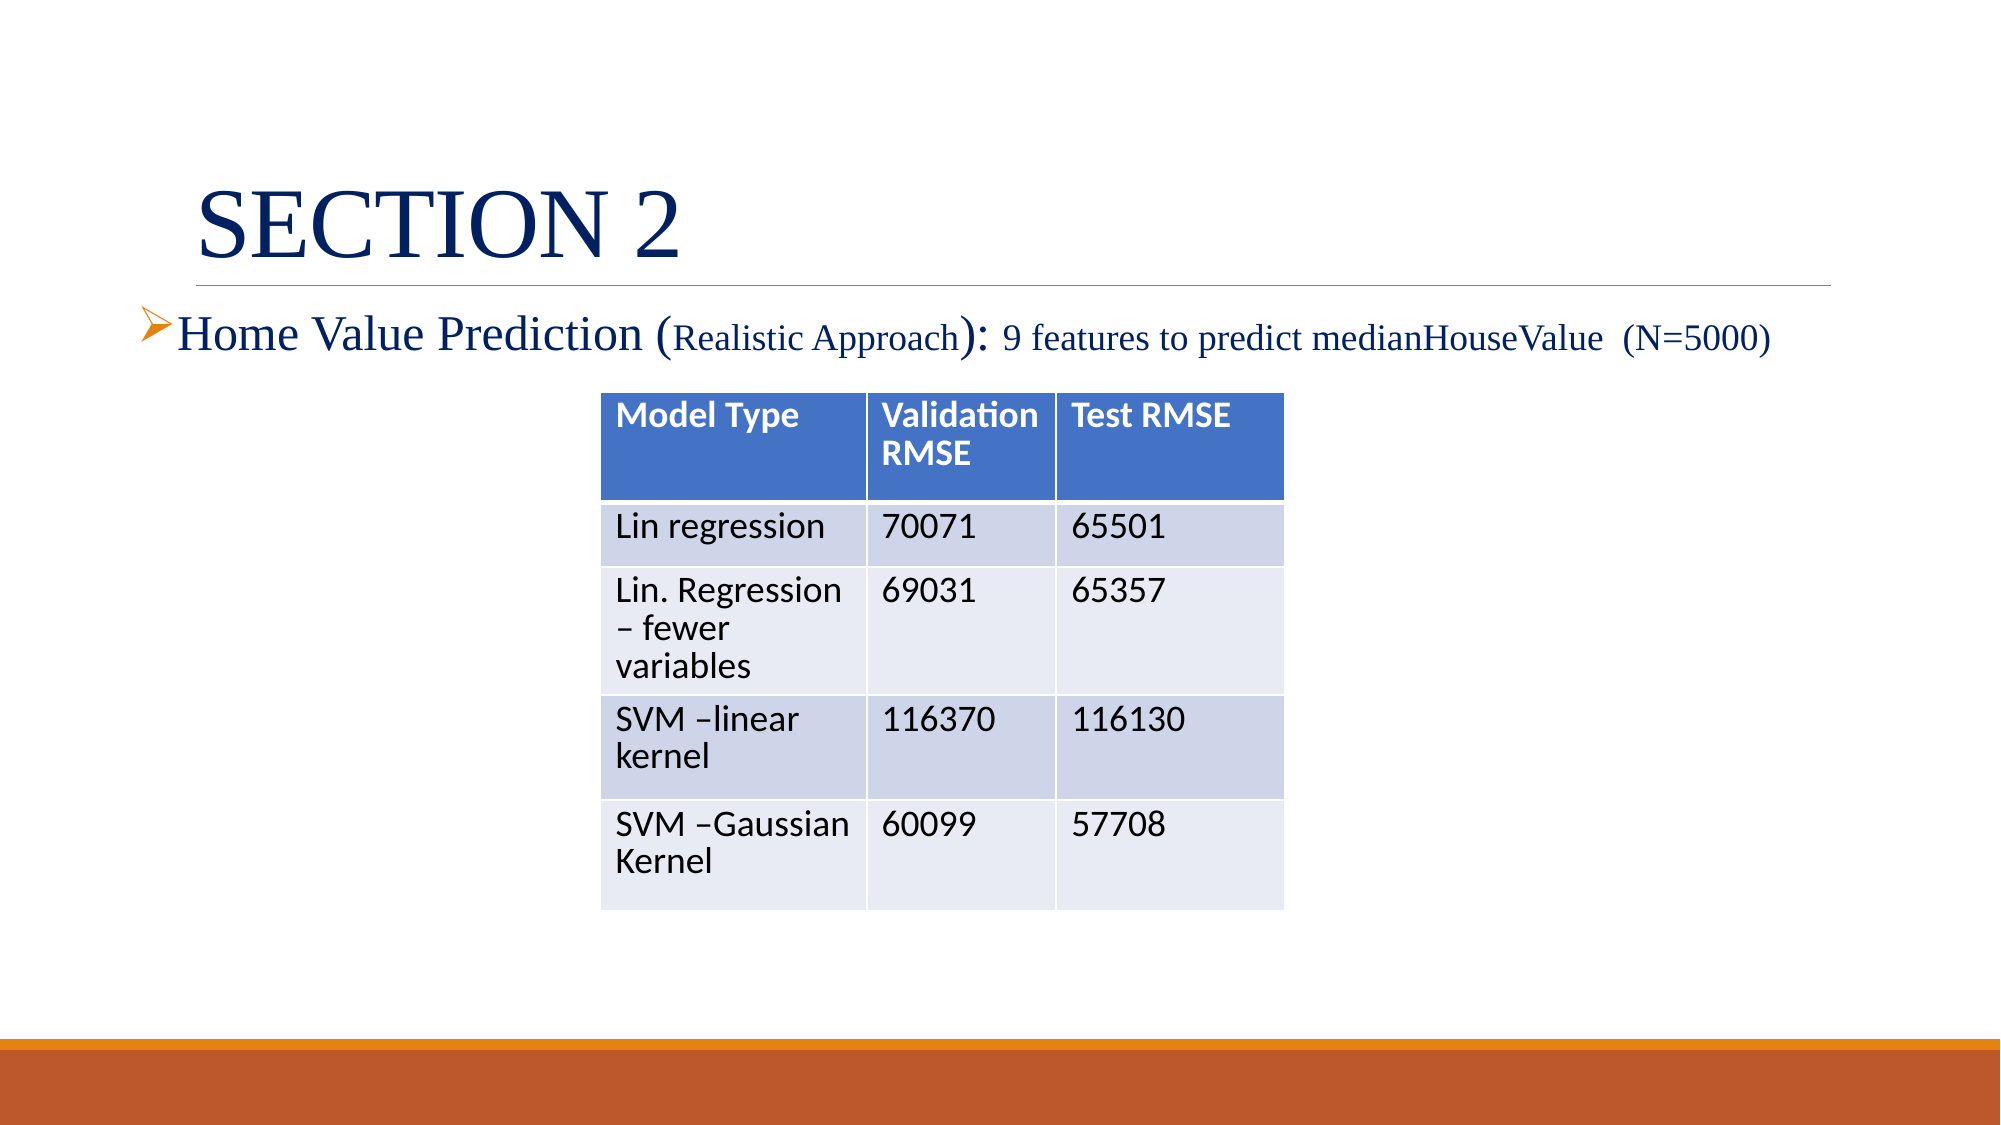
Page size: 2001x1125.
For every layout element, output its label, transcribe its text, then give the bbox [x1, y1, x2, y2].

table_cell 60099 [868, 801, 1055, 910]
table_cell 70071 [868, 505, 1055, 566]
table_cell Lin. Regression – fewer variables [601, 568, 866, 694]
table_cell 69031 [868, 568, 1055, 694]
list Home Value Prediction (Realistic Approach): 9 features to predict medianHouseValue (N=5000) [137, 299, 1863, 1046]
table_cell 65501 [1057, 505, 1284, 566]
table_cell 116130 [1057, 696, 1284, 799]
table_cell 57708 [1057, 801, 1284, 910]
table_cell Lin regression [601, 505, 866, 566]
table_cell SVM –Gaussian Kernel [601, 801, 866, 910]
table_cell 116370 [868, 696, 1055, 799]
title SECTION 2 [180, 47, 1830, 285]
table_header Test RMSE [1057, 393, 1284, 500]
table_cell 65357 [1057, 568, 1284, 694]
table_header Model Type [601, 393, 866, 500]
table_cell SVM –linear kernel [601, 696, 866, 799]
table_header Validation RMSE [868, 393, 1055, 500]
